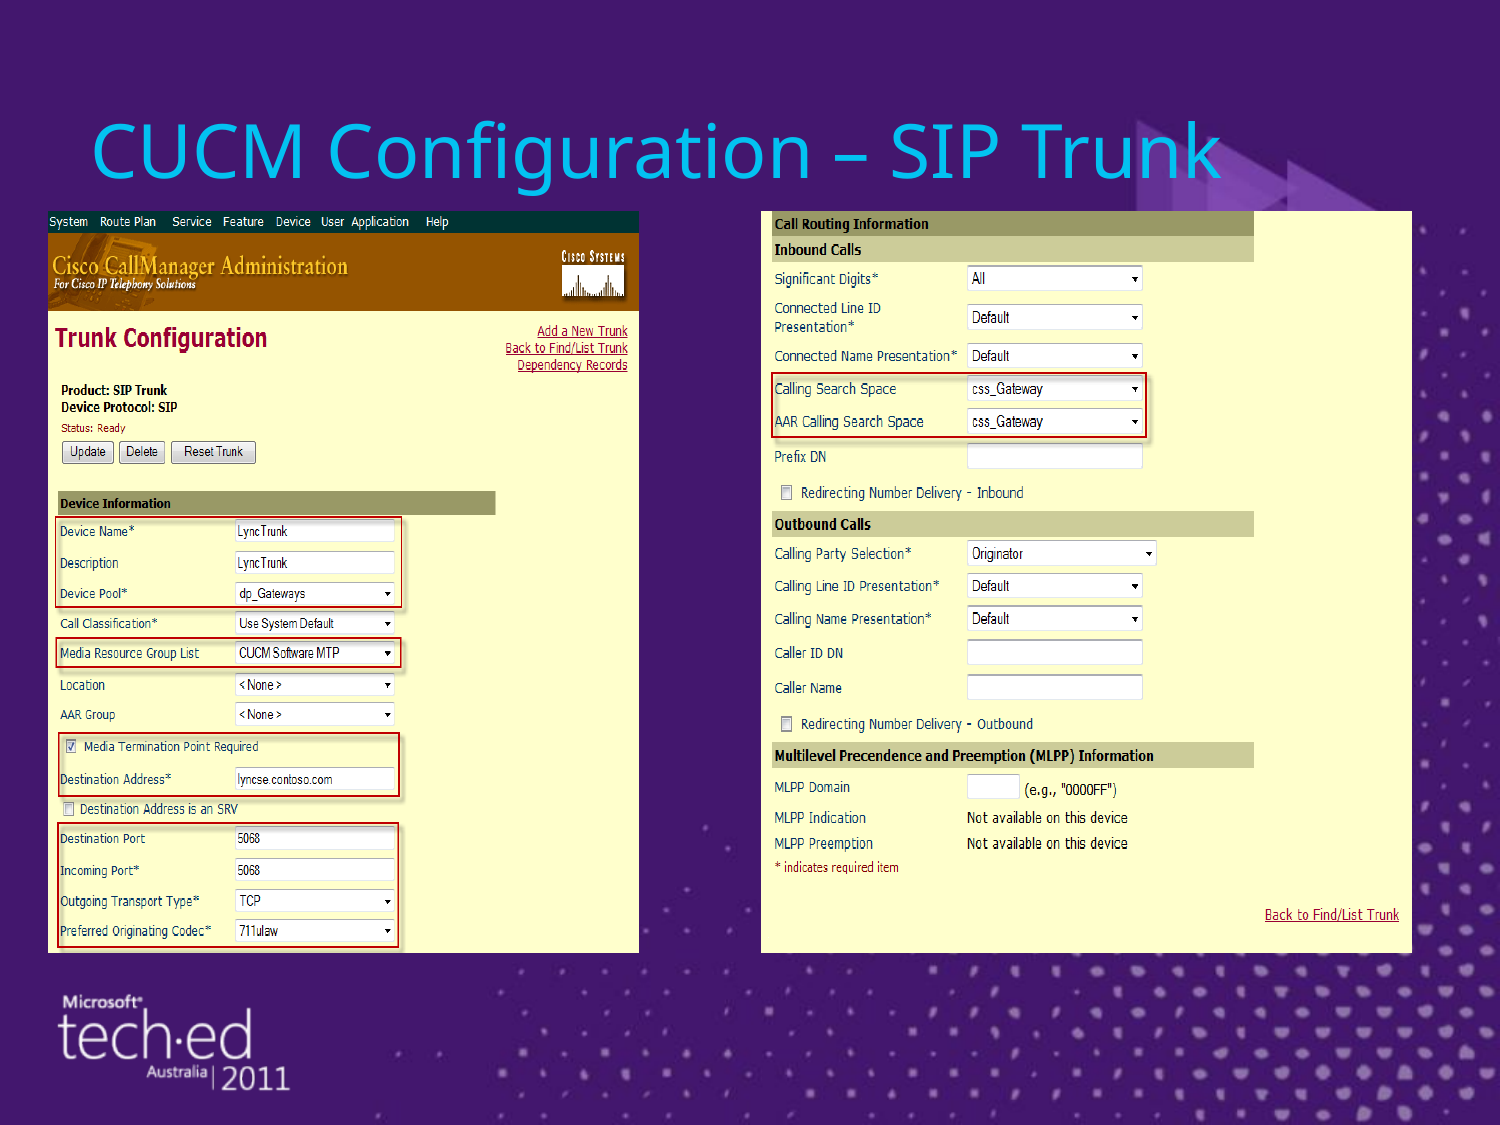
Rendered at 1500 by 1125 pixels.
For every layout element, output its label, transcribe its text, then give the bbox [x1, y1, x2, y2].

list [48, 211, 639, 953]
title CUCM Configuration – SIP Trunk [75, 54, 1425, 243]
picture [0, 0, 1500, 1125]
